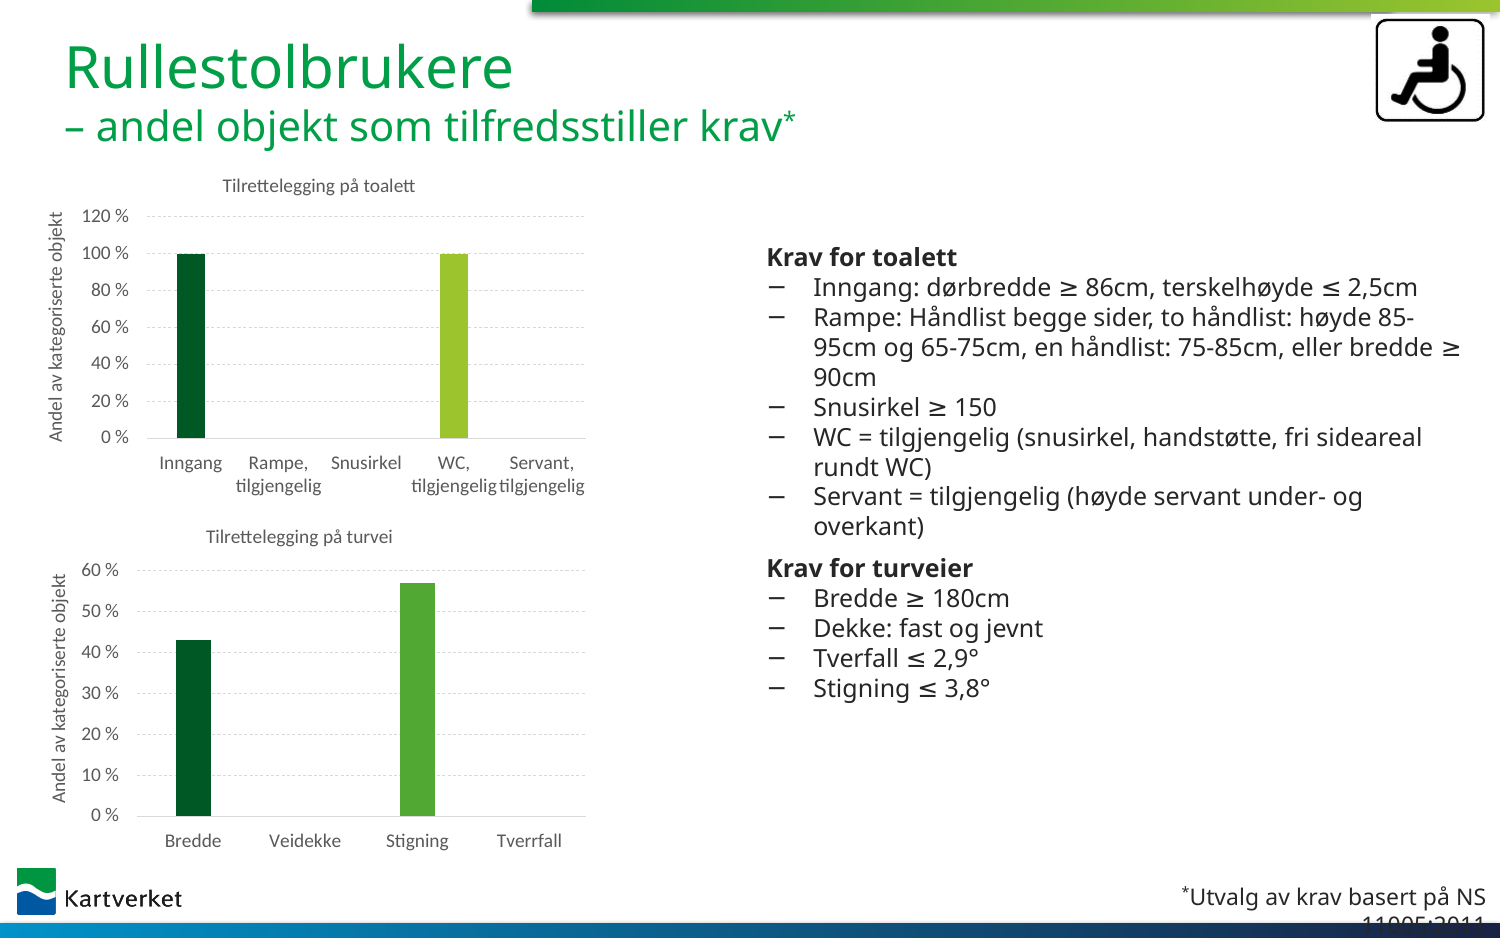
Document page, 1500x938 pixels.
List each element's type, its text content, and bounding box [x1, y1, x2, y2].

picture [41, 520, 597, 859]
text_box Rullestolbrukere – andel objekt som tilfredsstiller krav* [49, 14, 1431, 158]
picture [1371, 13, 1491, 127]
text_box *Utvalg av krav basert på NS 11005:2011 [1068, 873, 1500, 938]
text_box Krav for toalett Inngang: dørbredde ≥ 86cm, terskelhøyde ≤ 2,5cm Rampe: Håndlist begge sider, to håndlist: høyde 85-95cm og 65-75cm, en håndlist: 75-85cm, eller bredde ≥ 90cm Snusirkel ≥ 150 WC = tilgjengelig (snusirkel, handstøtte, fri sideareal rundt WC) Servant = tilgjengelig (høyde servant under- og overkant) [751, 234, 1483, 545]
text_box Krav for turveier Bredde ≥ 180cm Dekke: fast og jevnt Tverfall ≤ 2,9° Stigning ≤ 3,8° [751, 545, 1483, 710]
picture [41, 166, 598, 505]
